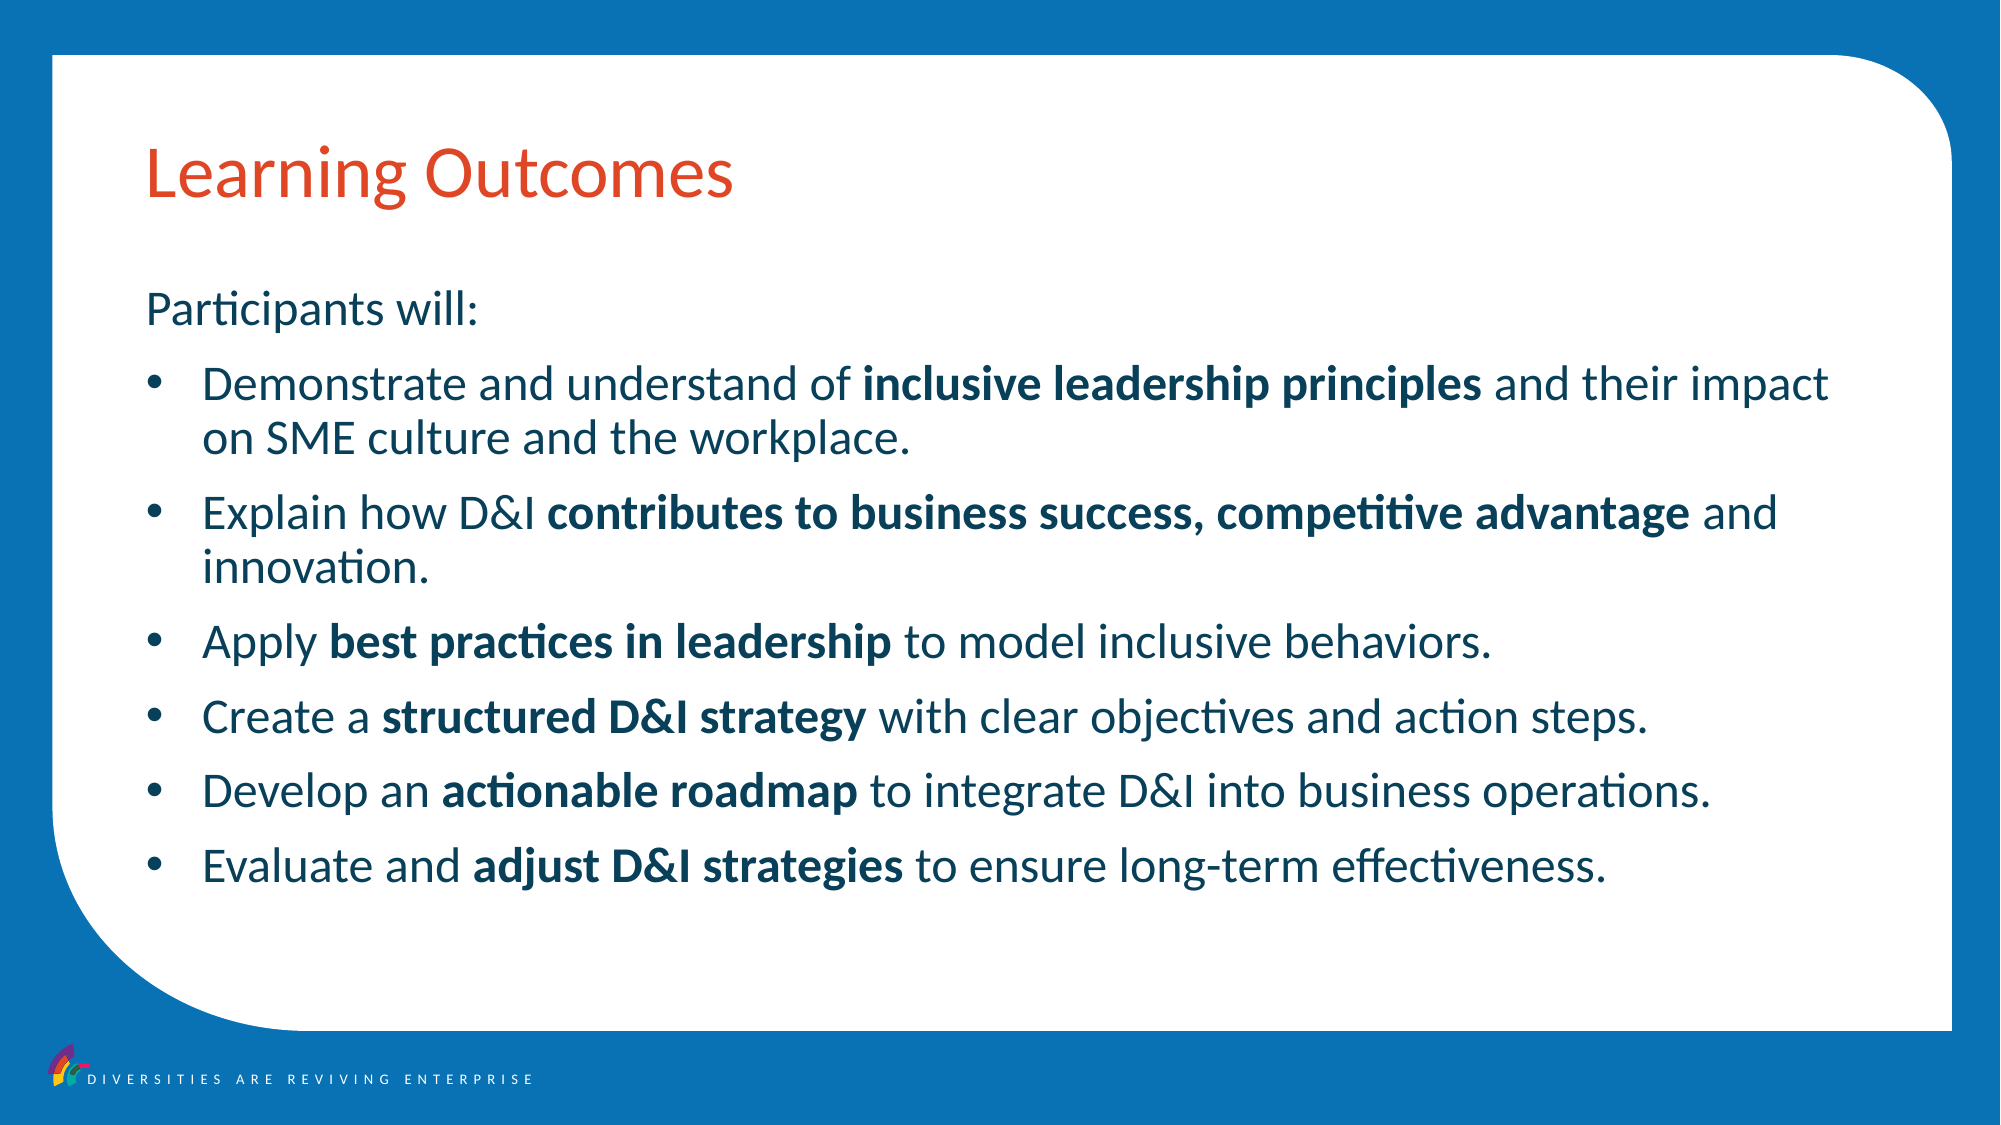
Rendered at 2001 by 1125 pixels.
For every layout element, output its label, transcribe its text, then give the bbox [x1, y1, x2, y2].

list Learning Outcomes [130, 124, 1869, 257]
list Participants will: Demonstrate and understand of inclusive leadership principles and their impact on SME culture and the workplace. Explain how D&I contributes to business success, competitive advantage and innovation. Apply best practices in leadership to model inclusive behaviors. Create a structured D&I strategy with clear objectives and action steps. Develop an actionable roadmap to integrate D&I into business operations. Evaluate and adjust D&I strategies to ensure long-term effectiveness. [130, 275, 1869, 907]
